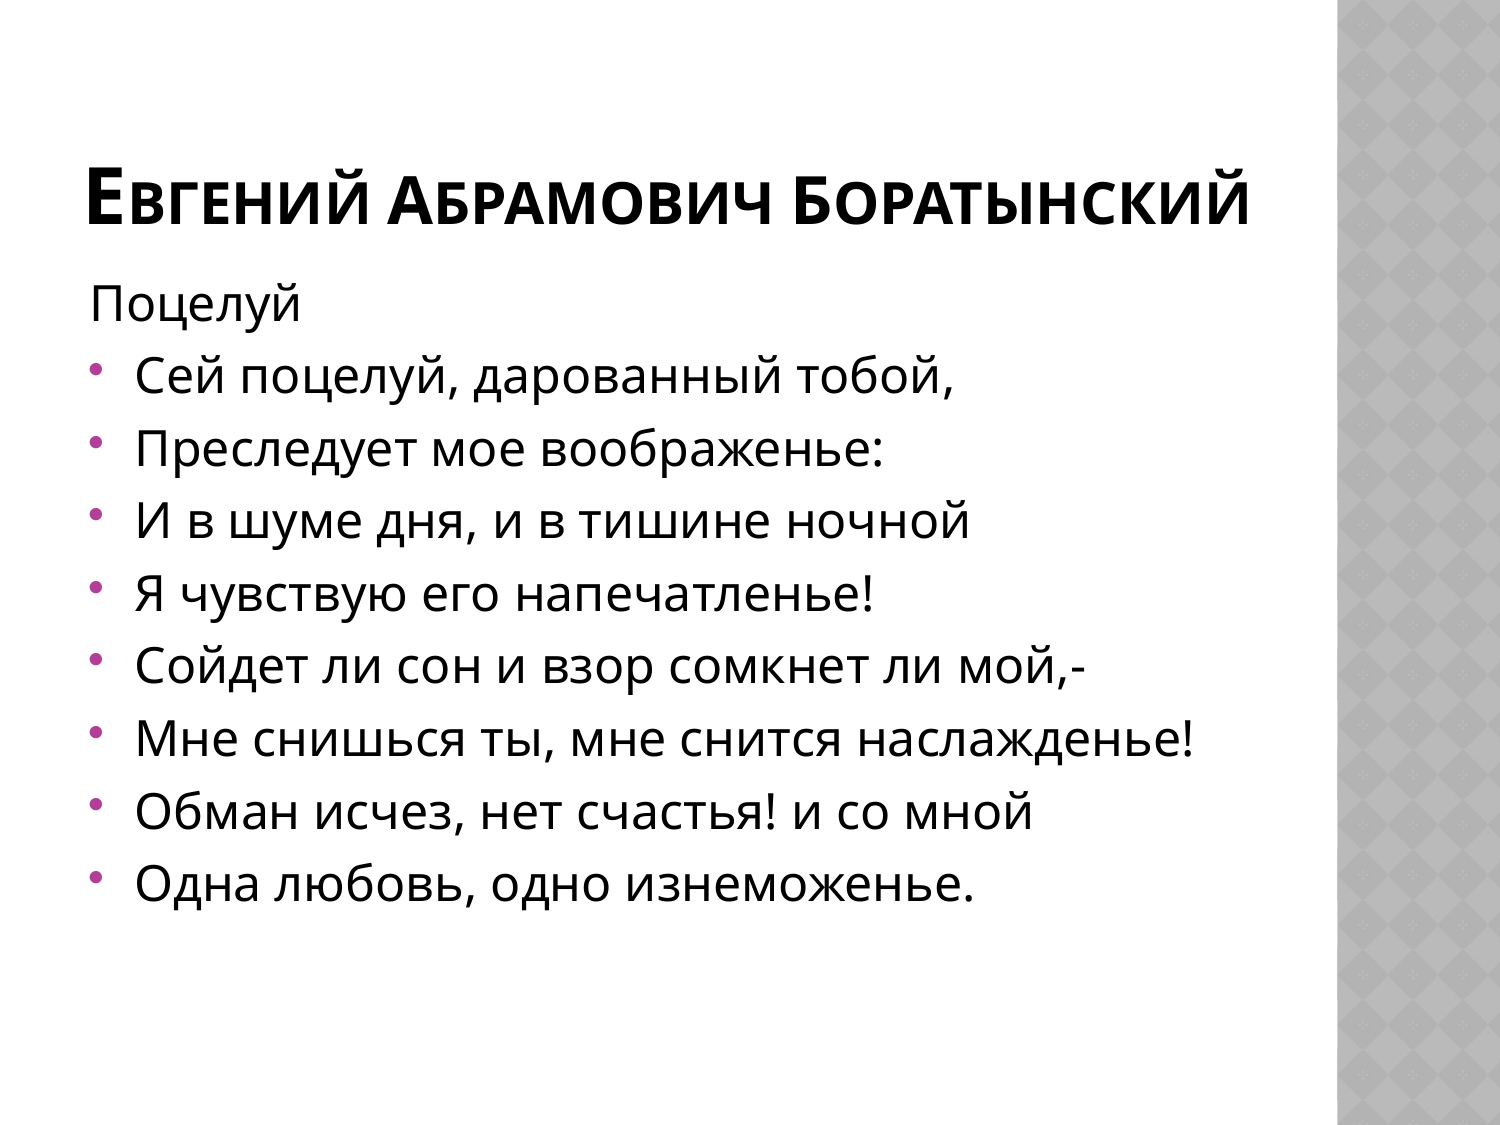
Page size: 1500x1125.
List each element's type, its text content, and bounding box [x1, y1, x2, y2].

title Евгений Абрамович Боратынский [75, 52, 1263, 240]
list Поцелуй Сей поцелуй, дарованный тобой, Преследует мое воображенье: И в шуме дня, и в тишине ночной Я чувствую его напечатленье! Сойдет ли сон и взор сомкнет ли мой,- Мне снишься ты, мне снится наслажденье! Обман исчез, нет счастья! и со мной Одна любовь, одно изнеможенье. [75, 264, 1263, 1059]
